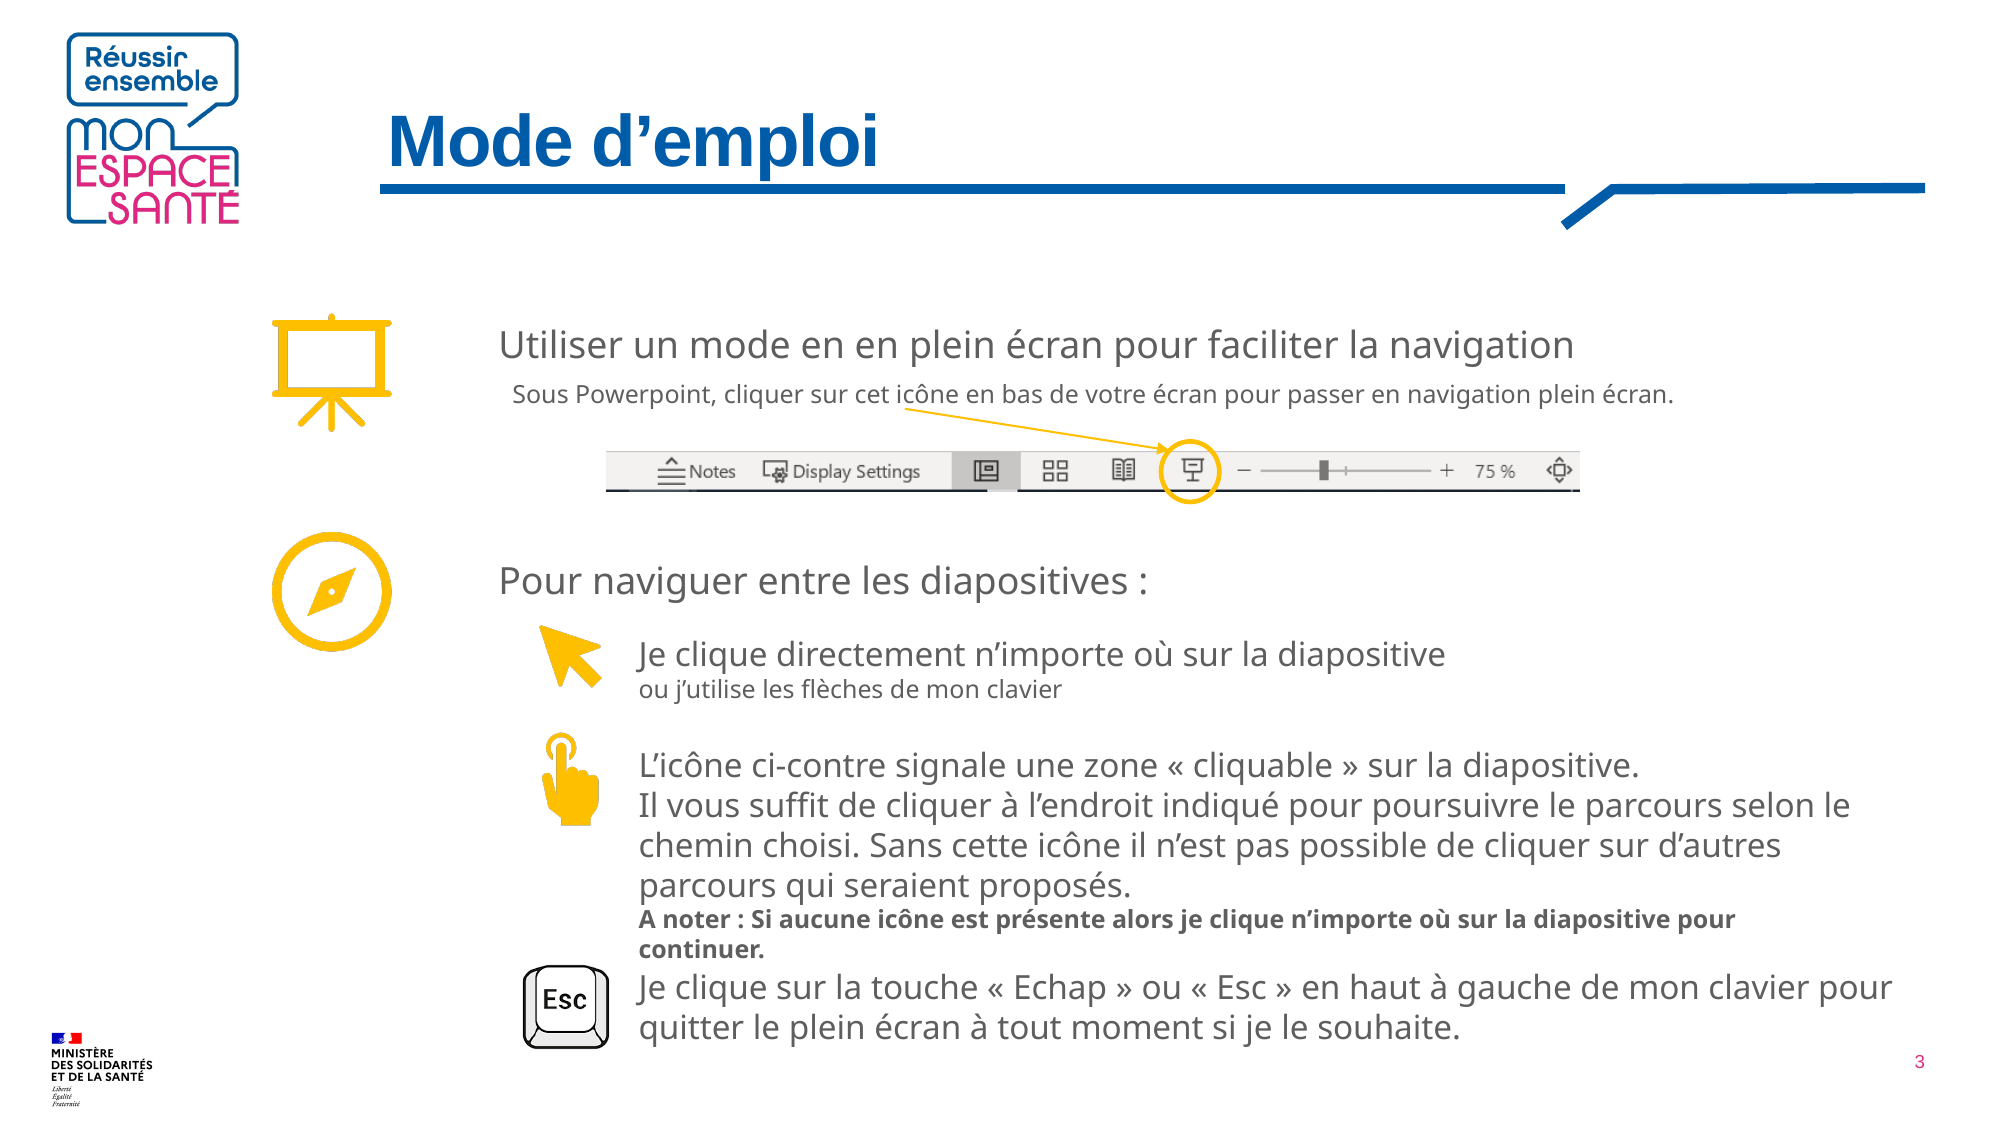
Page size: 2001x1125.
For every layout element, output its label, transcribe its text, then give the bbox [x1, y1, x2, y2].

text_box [606, 441, 1580, 503]
text_box Je clique directement n’importe où sur la diapositive ou j’utilise les flèches de mon clavier [623, 626, 1671, 711]
picture [508, 953, 621, 1060]
picture [256, 516, 407, 667]
text_box Pour naviguer entre les diapositives : [483, 549, 1730, 610]
title Mode d’emploi [378, 2, 1907, 190]
picture [256, 297, 407, 449]
picture [36, 2, 269, 254]
picture [41, 1022, 163, 1117]
text_box L’icône ci-contre signale une zone « cliquable » sur la diapositive. Il vous suffit de cliquer à l’endroit indiqué pour poursuivre le parcours selon le chemin choisi. Sans cette icône il n’est pas possible de cliquer sur d’autres parcours qui seraient proposés. A noter : Si aucune icône est présente alors je clique n’importe où sur la diapositive pour continuer. [623, 736, 1870, 958]
text_box Je clique sur la touche « Echap » ou « Esc » en haut à gauche de mon clavier pour quitter le plein écran à tout moment si je le souhaite. [623, 958, 1936, 1054]
text_box Sous Powerpoint, cliquer sur cet icône en bas de votre écran pour passer en navigation plein écran. [497, 371, 1743, 416]
picture [517, 726, 625, 834]
text_box Utiliser un mode en en plein écran pour faciliter la navigation [483, 313, 1730, 374]
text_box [904, 408, 1170, 451]
picture [517, 603, 625, 710]
slide_number 2 [1905, 1040, 1958, 1081]
